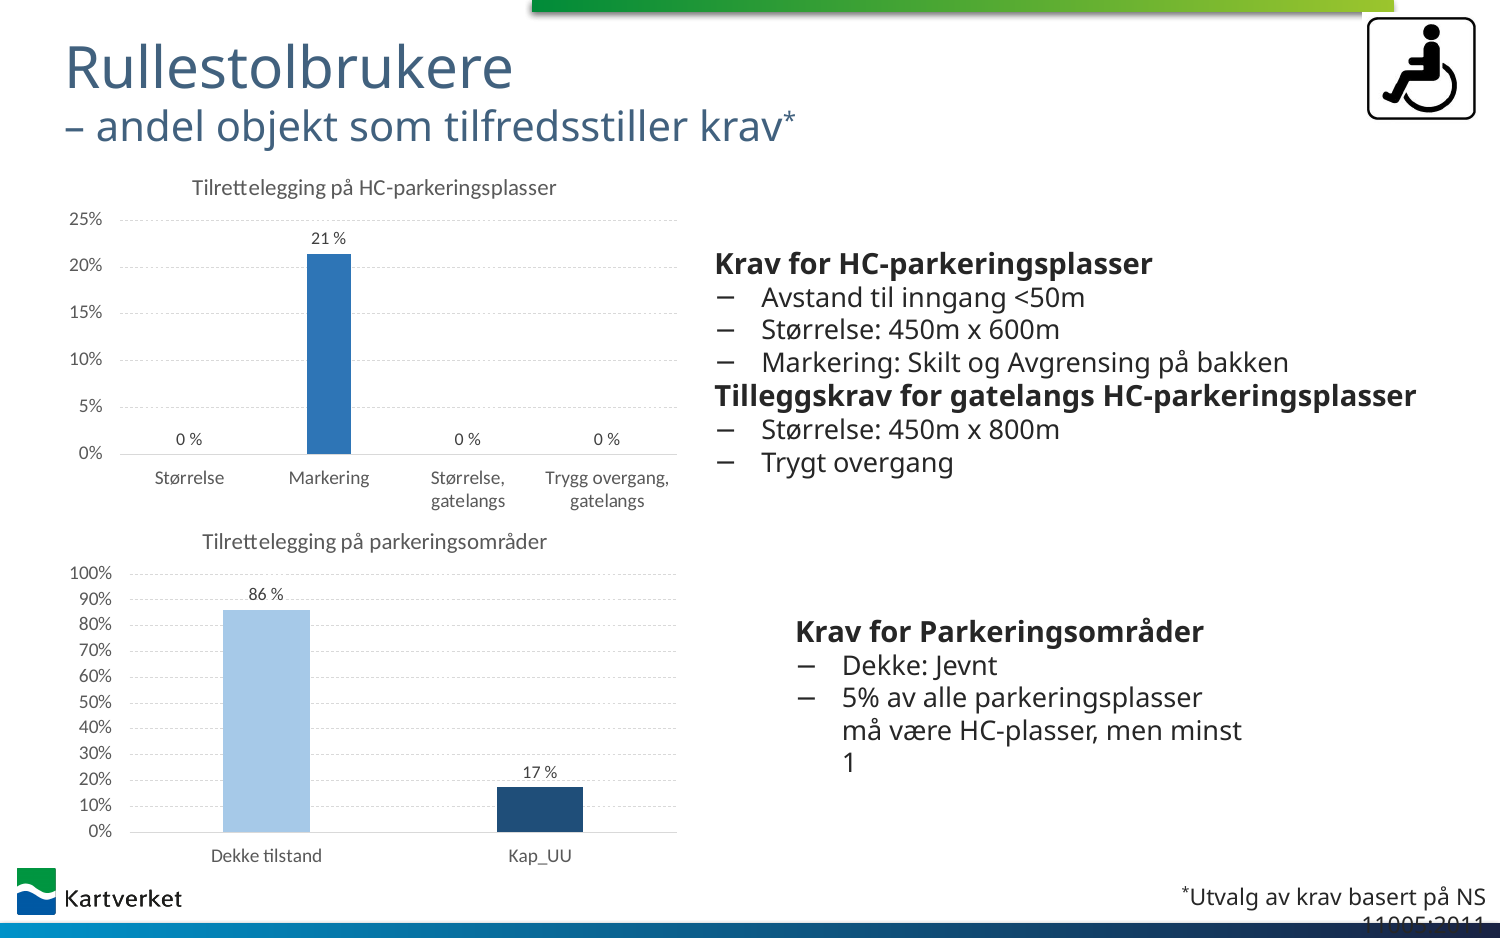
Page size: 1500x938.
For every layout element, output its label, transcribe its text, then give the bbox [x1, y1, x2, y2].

text_box *Utvalg av krav basert på NS 11005:2011 [1068, 873, 1500, 938]
picture [1362, 12, 1481, 126]
text_box Krav for HC-parkeringsplasser Avstand til inngang <50m Størrelse: 450m x 600m Markering: Skilt og Avgrensing på bakken Tilleggskrav for gatelangs HC-parkeringsplasser Størrelse: 450m x 800m Trygt overgang [699, 237, 1433, 485]
text_box Rullestolbrukere – andel objekt som tilfredsstiller krav* [49, 25, 1431, 158]
text_box Krav for Parkeringsområder Dekke: Jevnt 5% av alle parkeringsplasser må være HC-plasser, men minst 1 [780, 605, 1261, 786]
picture [62, 166, 688, 519]
picture [62, 520, 688, 874]
